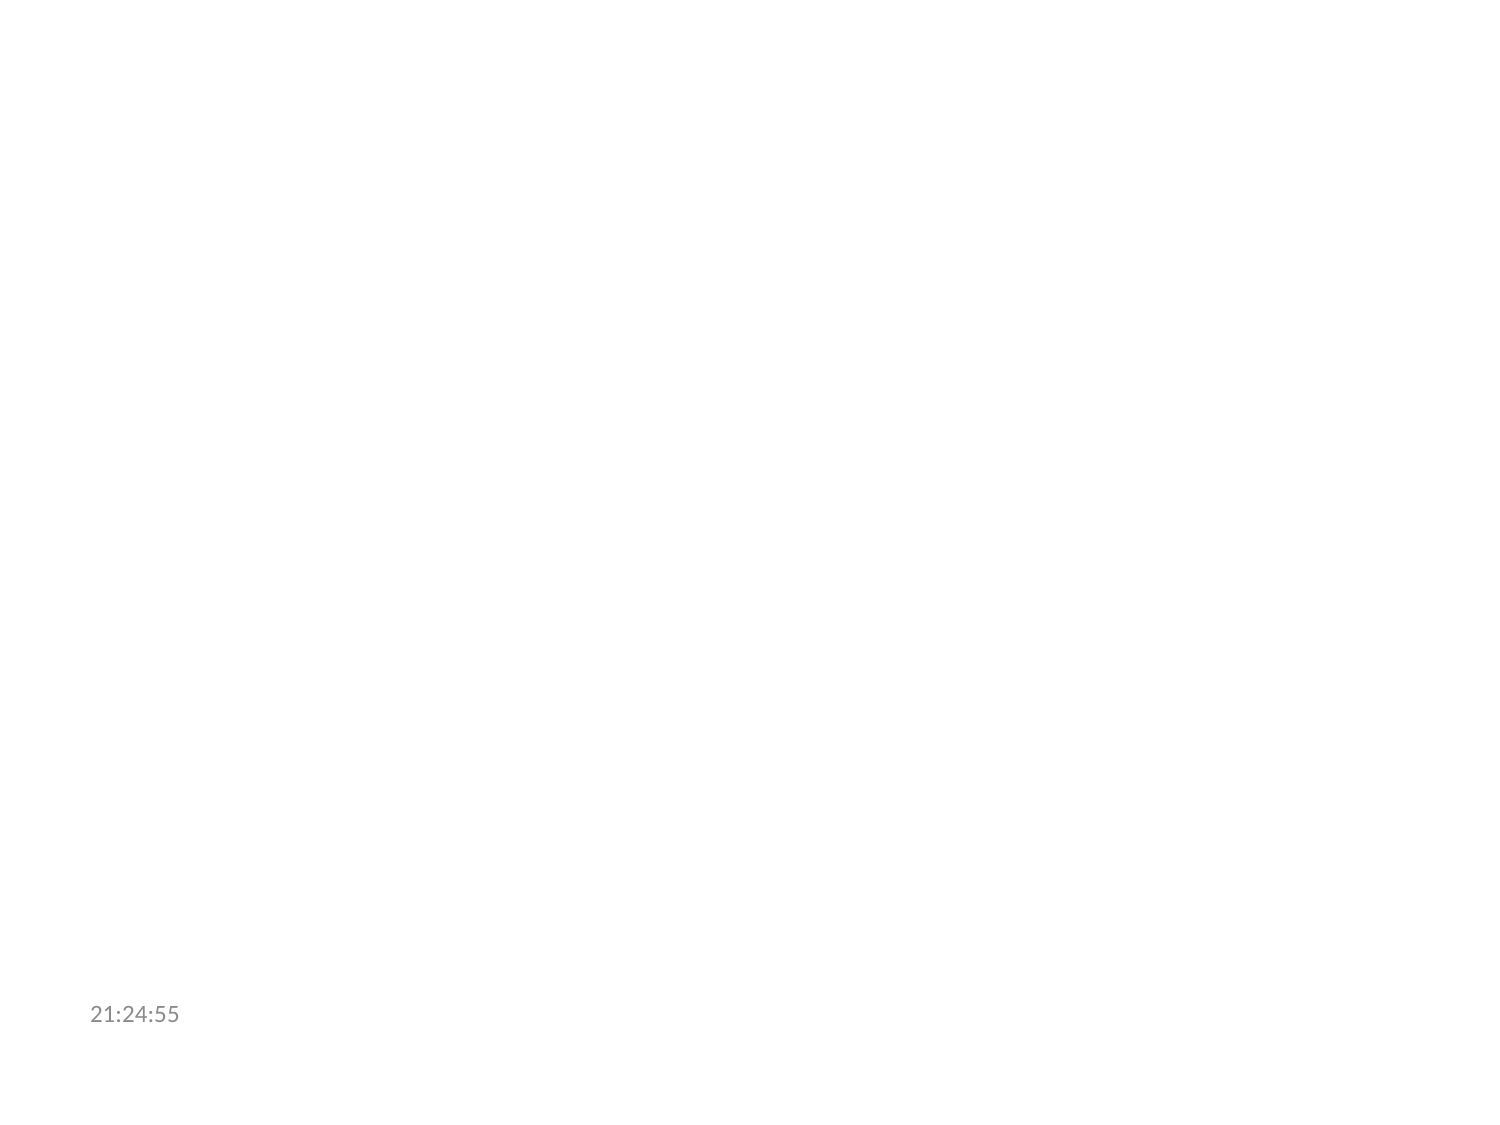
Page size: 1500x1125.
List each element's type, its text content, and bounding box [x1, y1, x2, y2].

text_box 15:35:09 [75, 982, 425, 1043]
